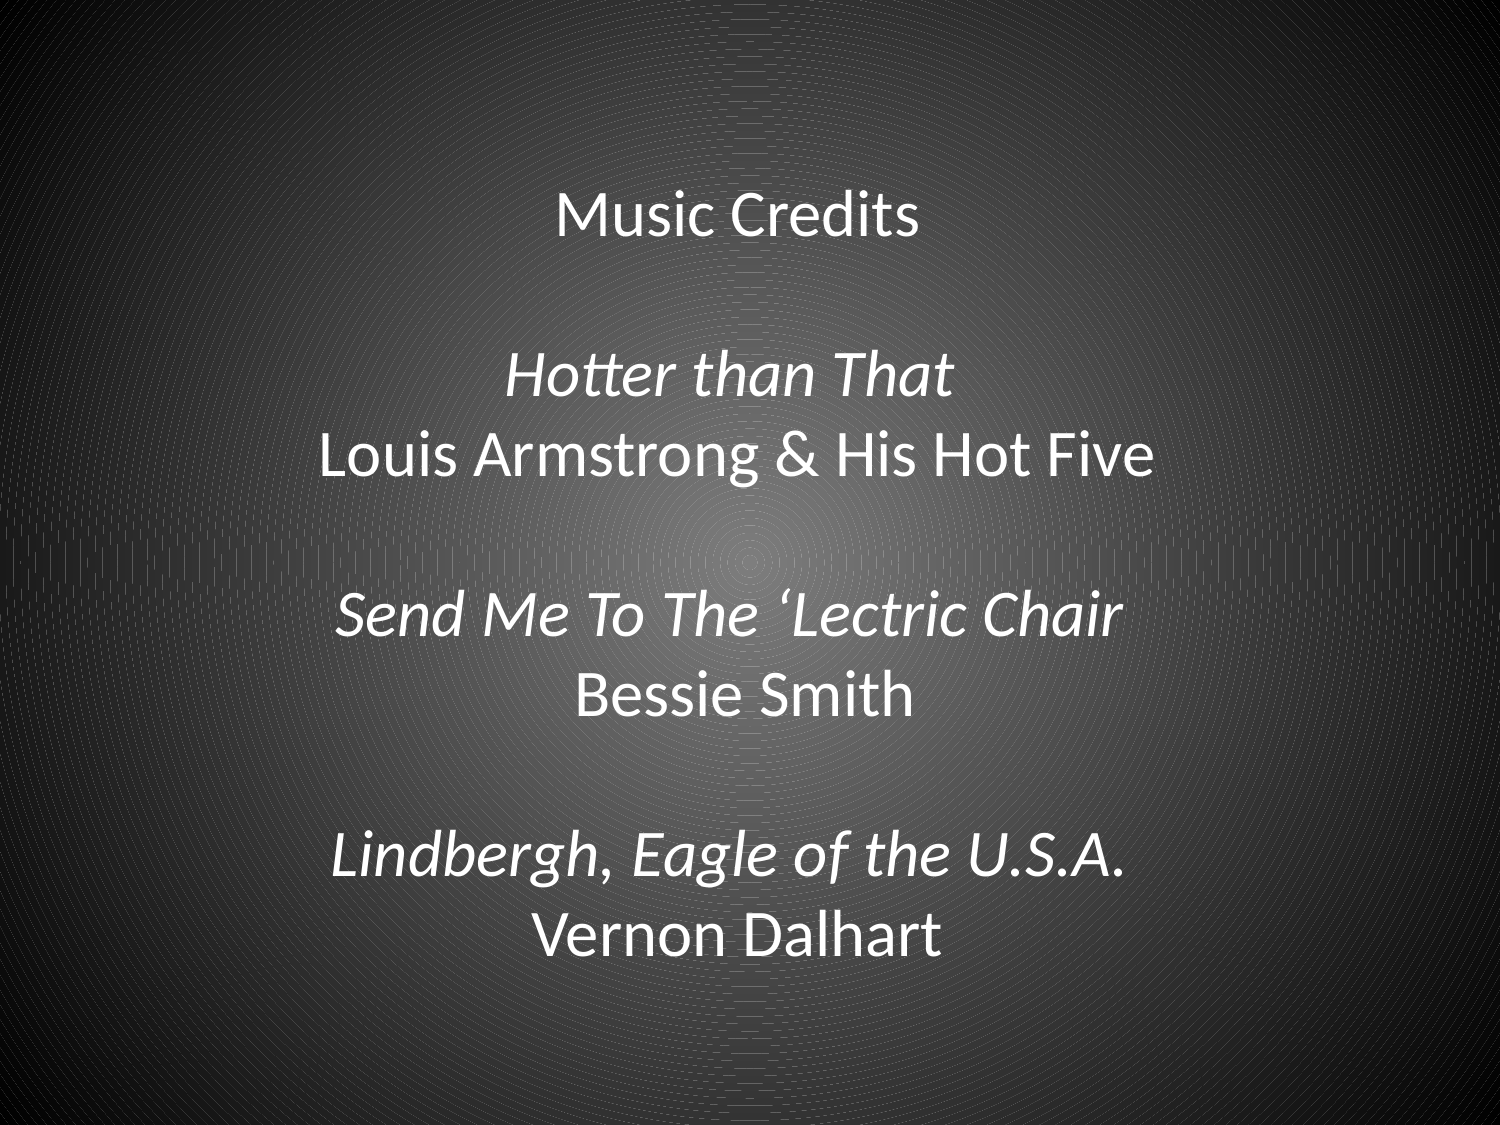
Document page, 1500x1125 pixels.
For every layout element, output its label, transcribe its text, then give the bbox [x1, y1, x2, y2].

text_box Music Credits Hotter than That Louis Armstrong & His Hot Five Send Me To The ‘Lectric Chair Bessie Smith Lindbergh, Eagle of the U.S.A. Vernon Dalhart [150, 162, 1325, 1067]
